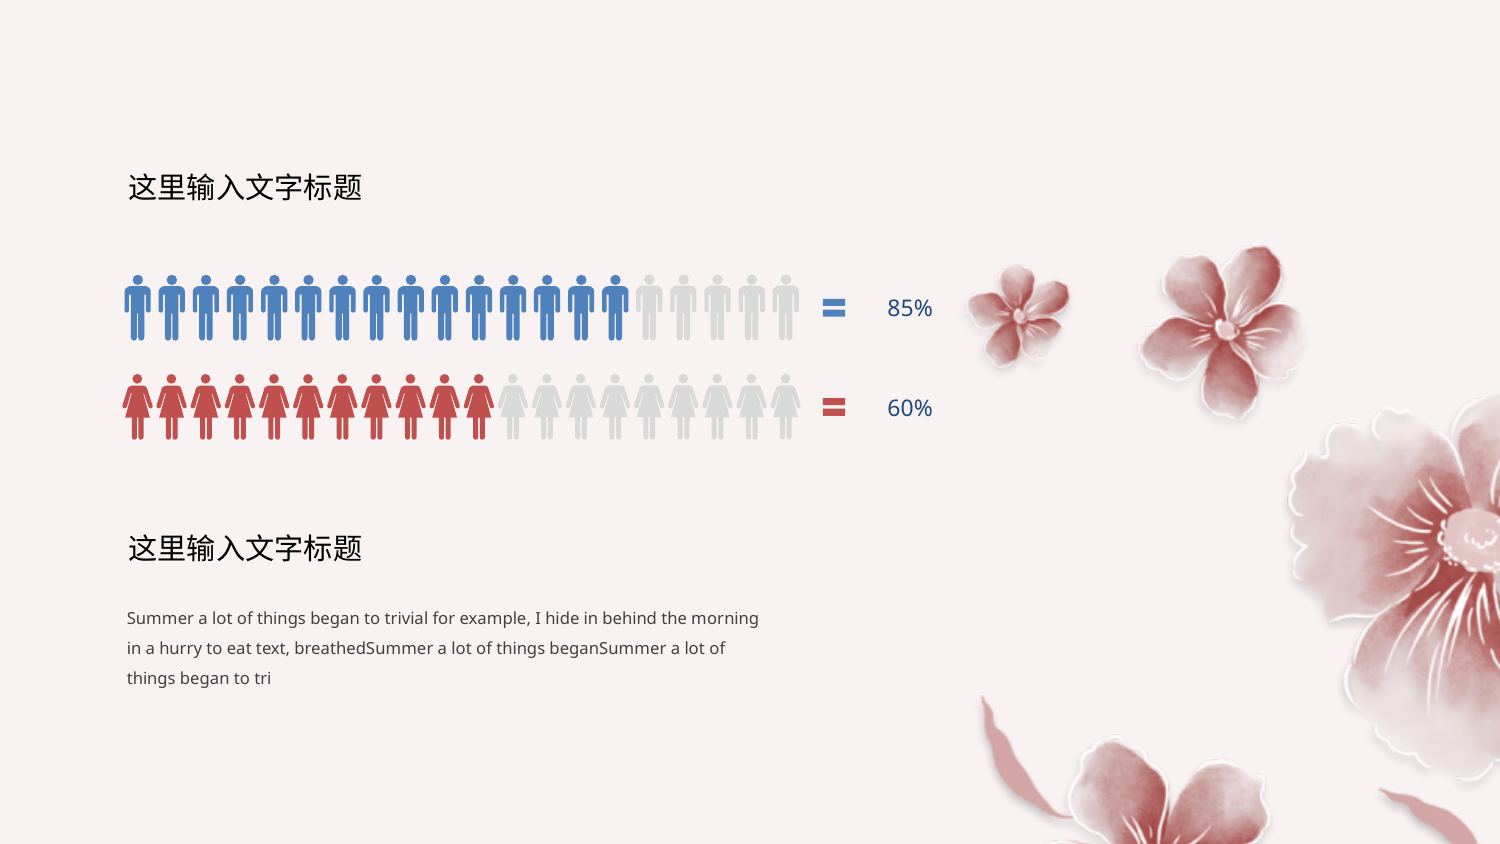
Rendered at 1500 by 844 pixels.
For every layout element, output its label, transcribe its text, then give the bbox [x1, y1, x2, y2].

text_box 这里输入文字标题 [113, 522, 498, 573]
text_box 这里输入文字标题 [113, 161, 498, 212]
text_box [121, 274, 952, 440]
picture [965, 243, 1500, 844]
text_box Summer a lot of things began to trivial for example, I hide in behind the morning in a hurry to eat text, breathedSummer a lot of things beganSummer a lot of things began to tri [112, 591, 781, 696]
